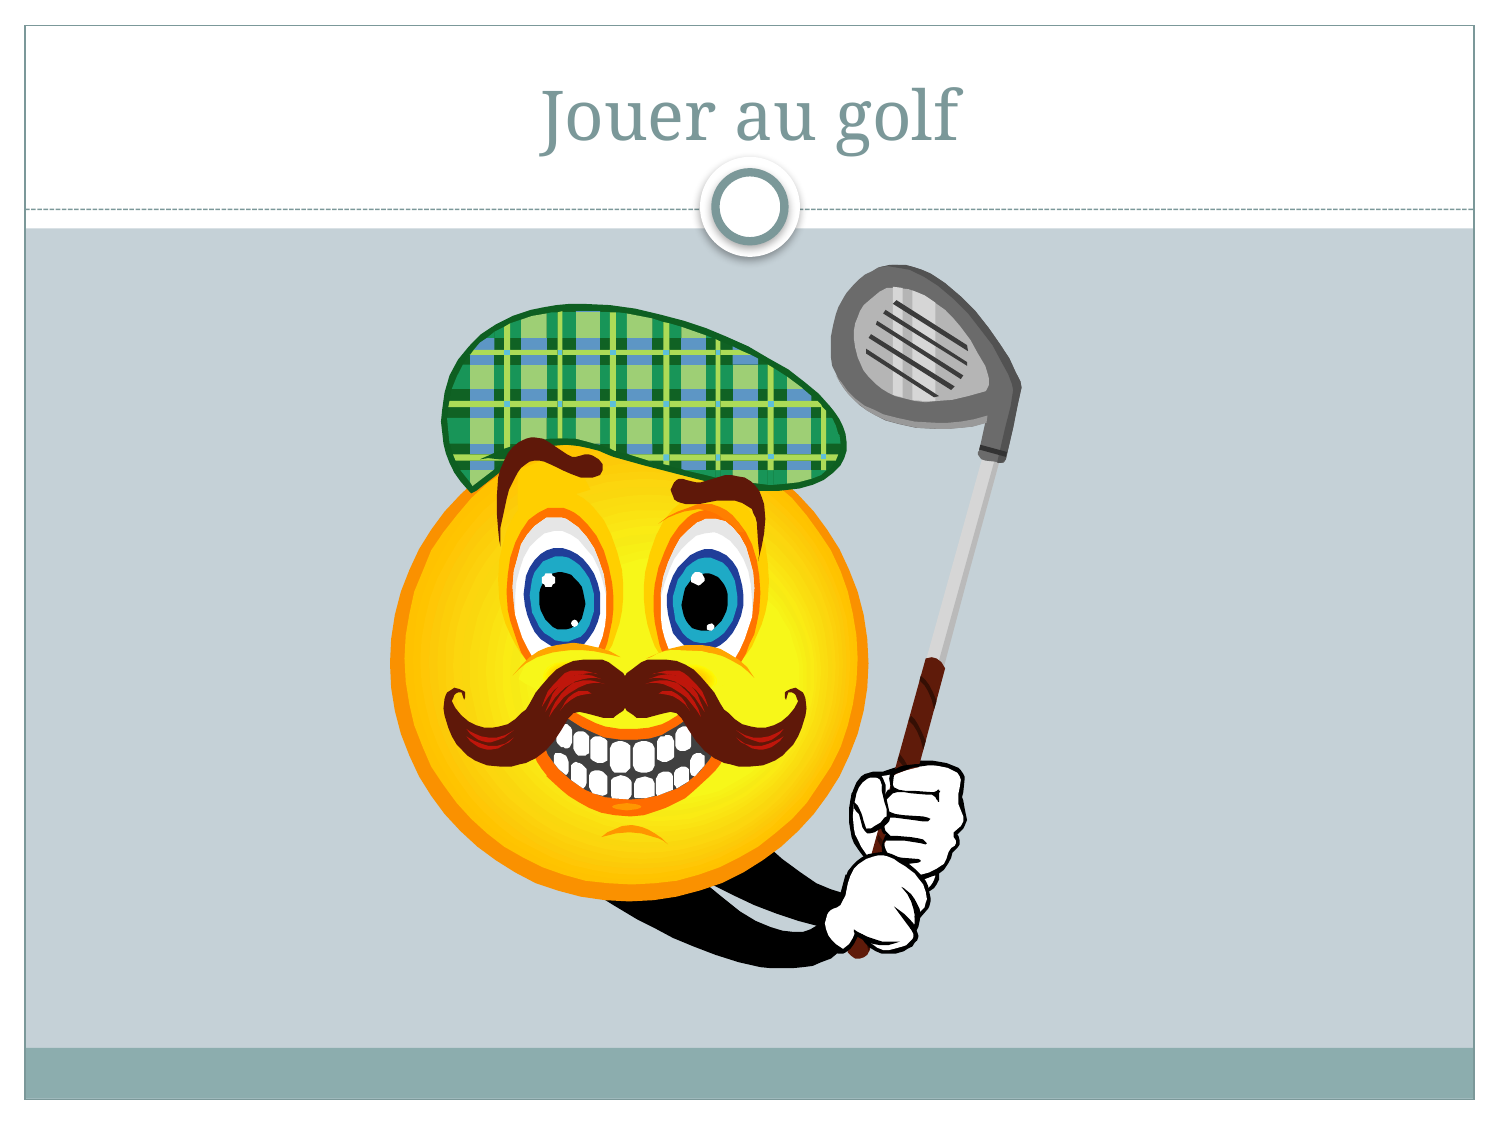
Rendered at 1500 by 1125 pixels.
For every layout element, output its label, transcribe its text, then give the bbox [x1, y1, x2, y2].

title Jouer au golf [49, 37, 1450, 162]
picture [387, 262, 1025, 971]
